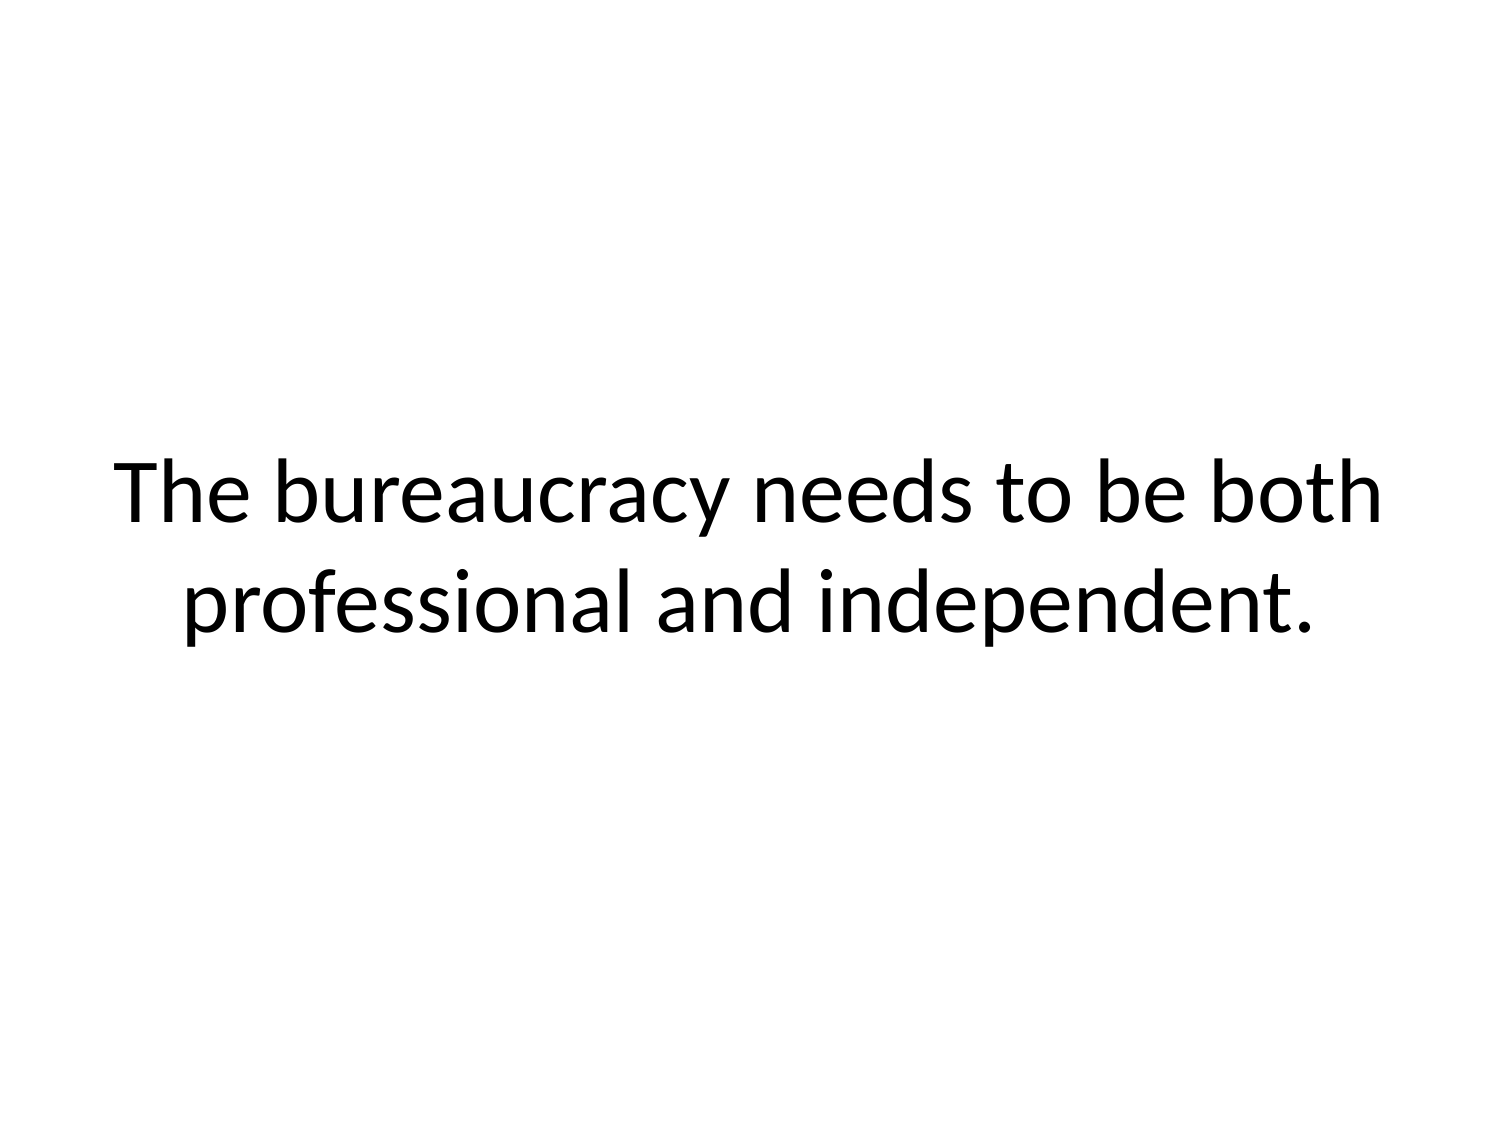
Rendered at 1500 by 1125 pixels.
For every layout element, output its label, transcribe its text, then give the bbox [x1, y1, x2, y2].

title The bureaucracy needs to be both professional and independent. [74, 44, 1426, 1038]
